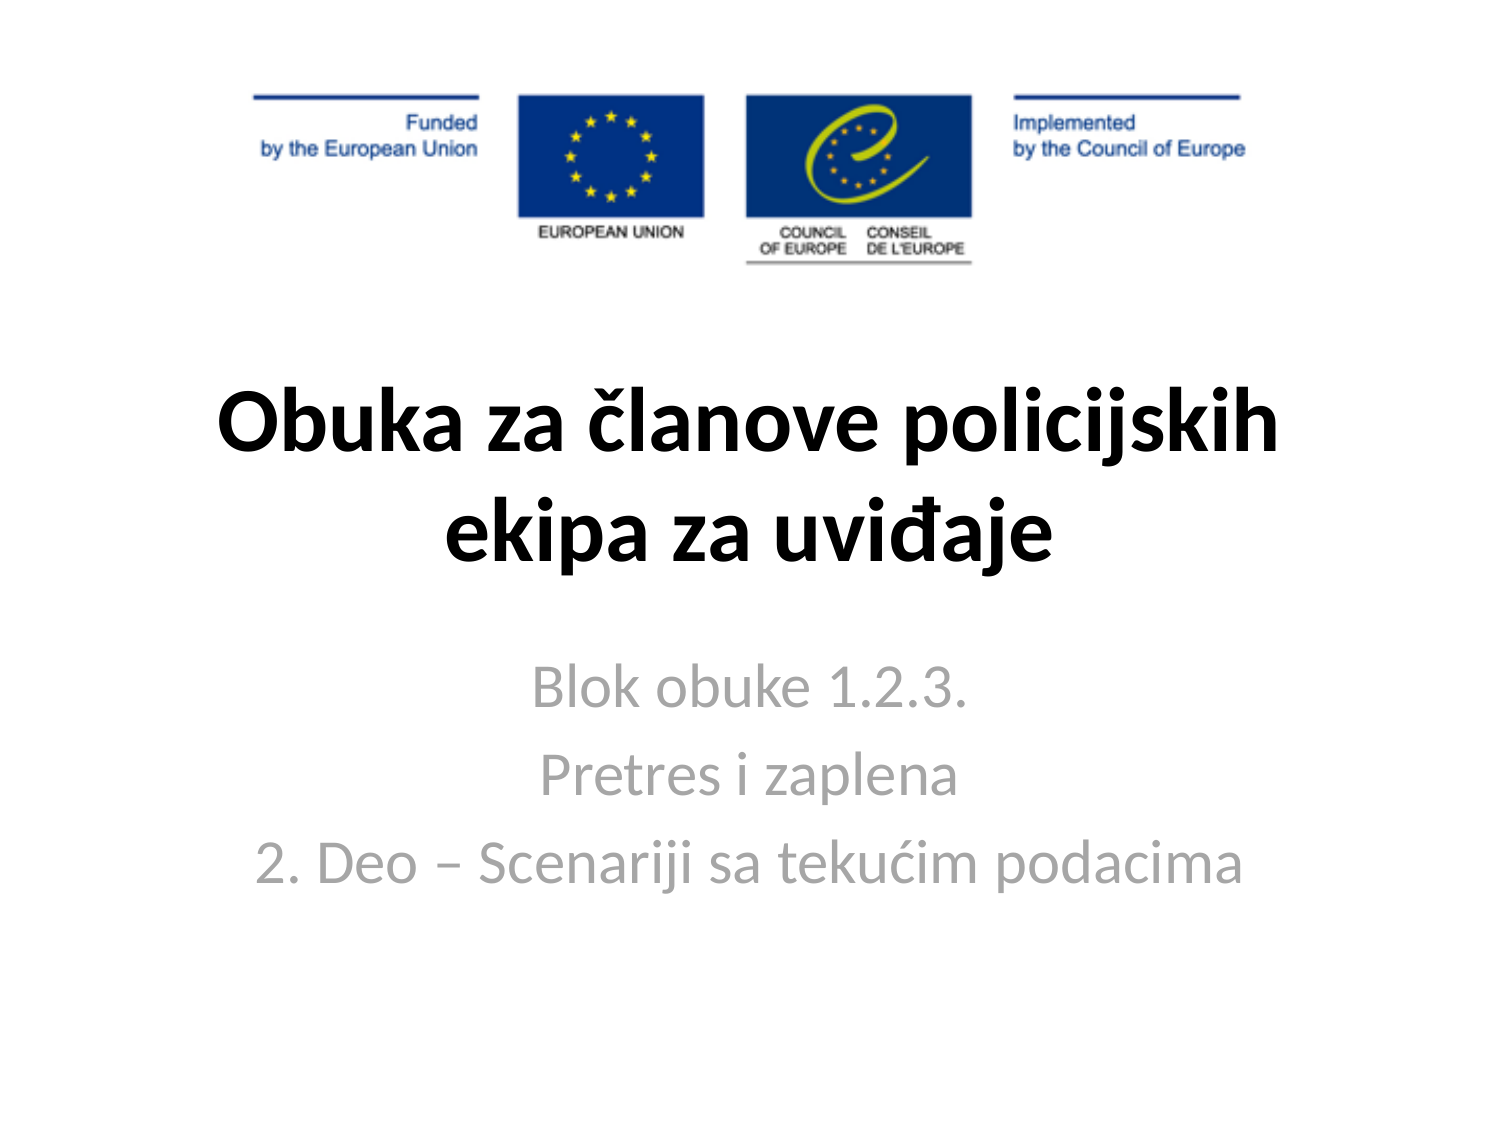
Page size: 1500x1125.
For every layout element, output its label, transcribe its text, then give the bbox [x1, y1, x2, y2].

picture [248, 90, 1252, 273]
subtitle Blok obuke 1.2.3. Pretres i zaplena 2. Deo – Scenariji sa tekućim podacima [224, 637, 1276, 926]
title Obuka za članove policijskih ekipa za uviđaje [112, 349, 1388, 591]
